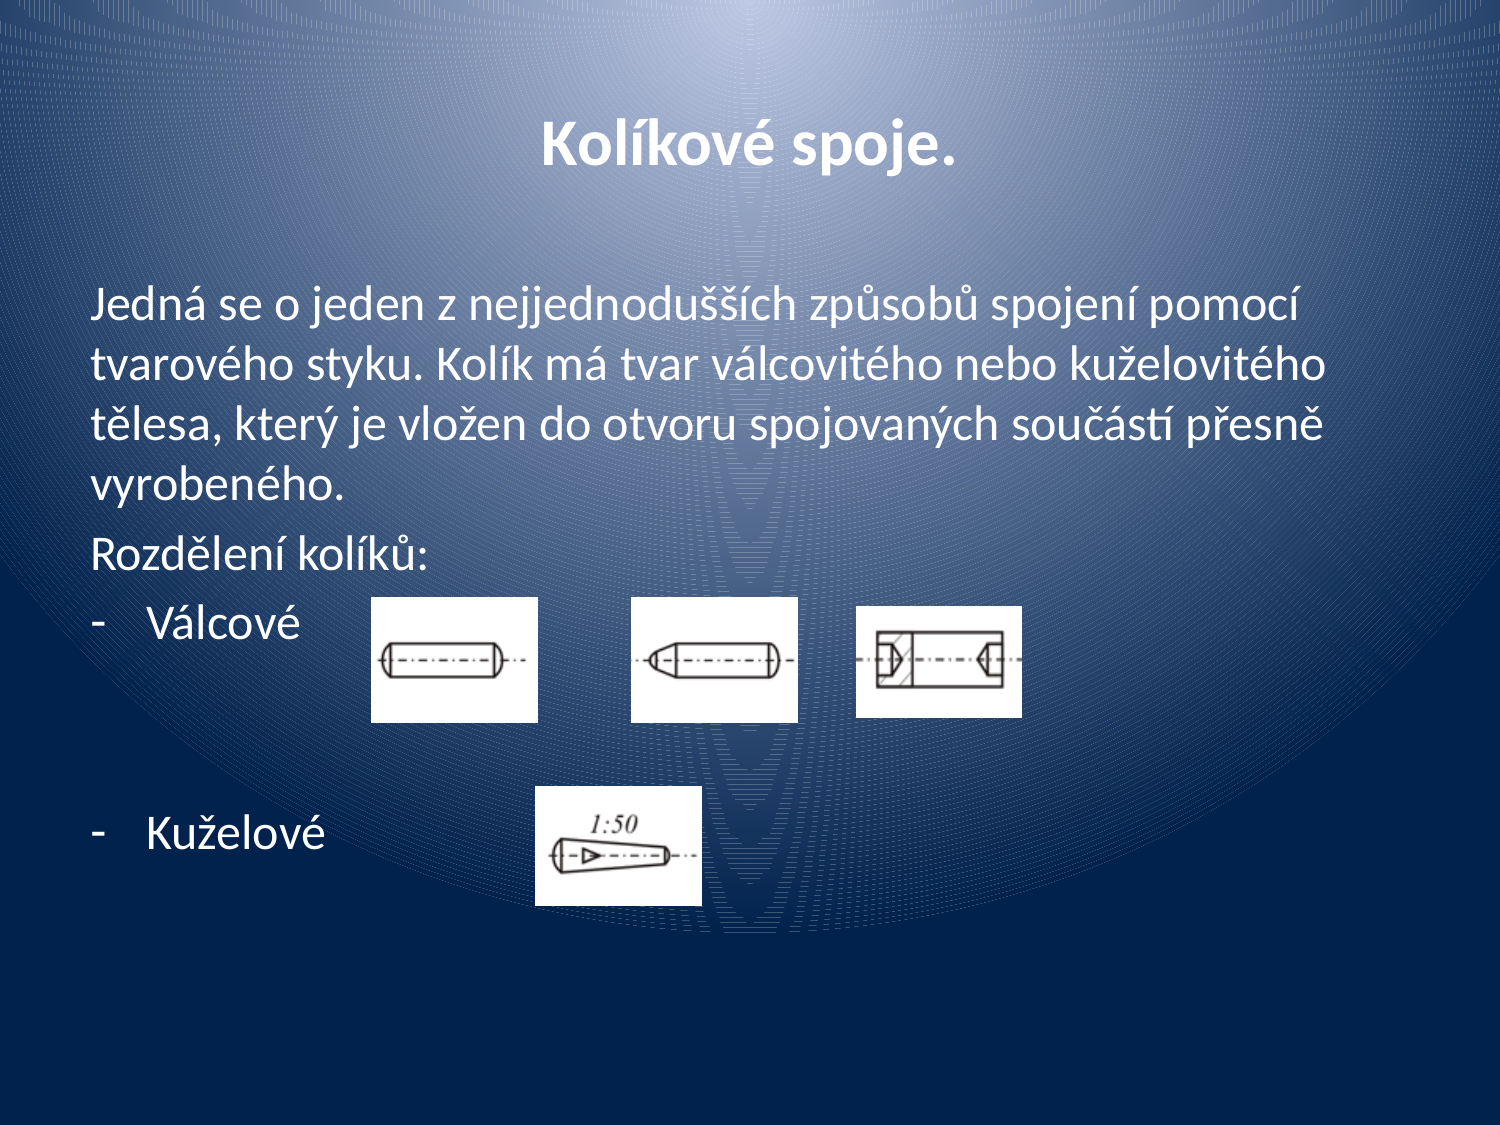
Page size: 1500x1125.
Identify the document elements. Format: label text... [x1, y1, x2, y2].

picture [371, 597, 538, 724]
title Kolíkové spoje. [75, 45, 1425, 233]
picture [856, 605, 1023, 718]
picture [535, 786, 702, 906]
list Jedná se o jeden z nejjednodušších způsobů spojení pomocí tvarového styku. Kolík má tvar válcovitého nebo kuželovitého tělesa, který je vložen do otvoru spojovaných součástí přesně vyrobeného. Rozdělení kolíků: Válcové Kuželové [75, 262, 1425, 1005]
picture [631, 597, 798, 724]
